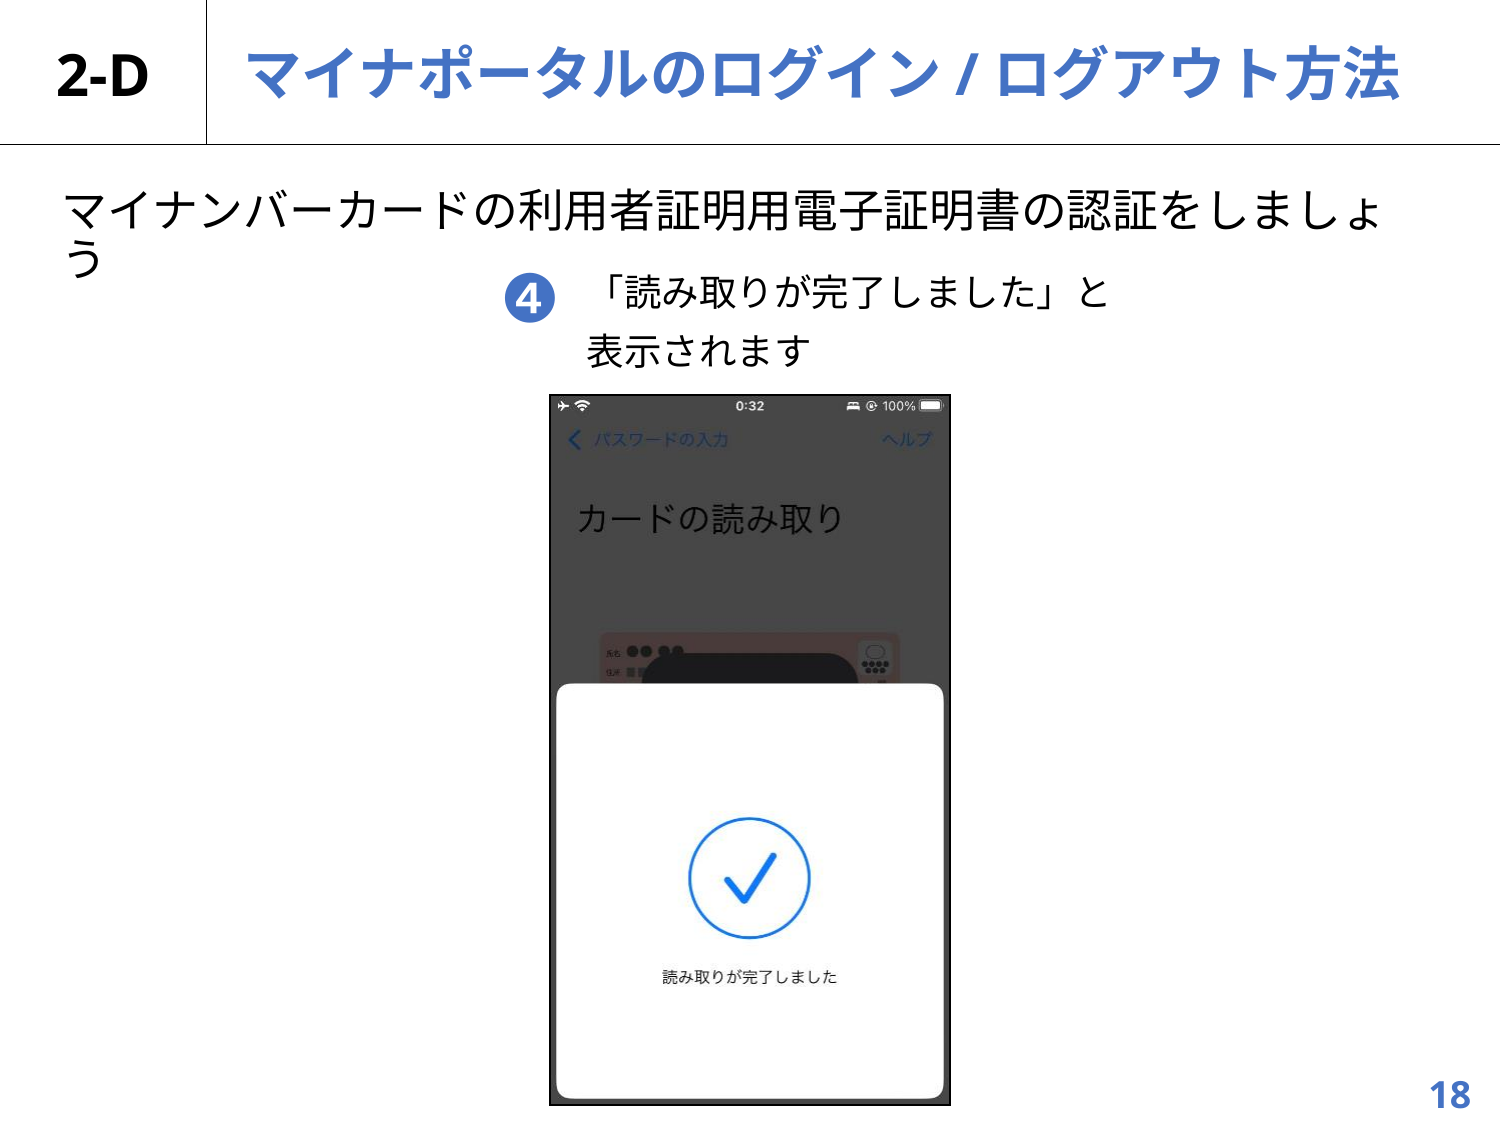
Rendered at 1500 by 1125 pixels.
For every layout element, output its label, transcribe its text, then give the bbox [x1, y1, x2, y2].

text_box ❹ [486, 274, 563, 343]
picture [550, 395, 950, 1105]
text_box 2-D [0, 0, 207, 147]
text_box マイナンバーカードの利用者証明用電子証明書の認証をしましょう [46, 180, 1422, 274]
text_box 18 [1399, 1063, 1500, 1123]
text_box 「読み取りが完了しました」と 表示されます [571, 274, 1176, 381]
title マイナポータルのログイン/ログアウト方法 [228, 36, 1472, 116]
